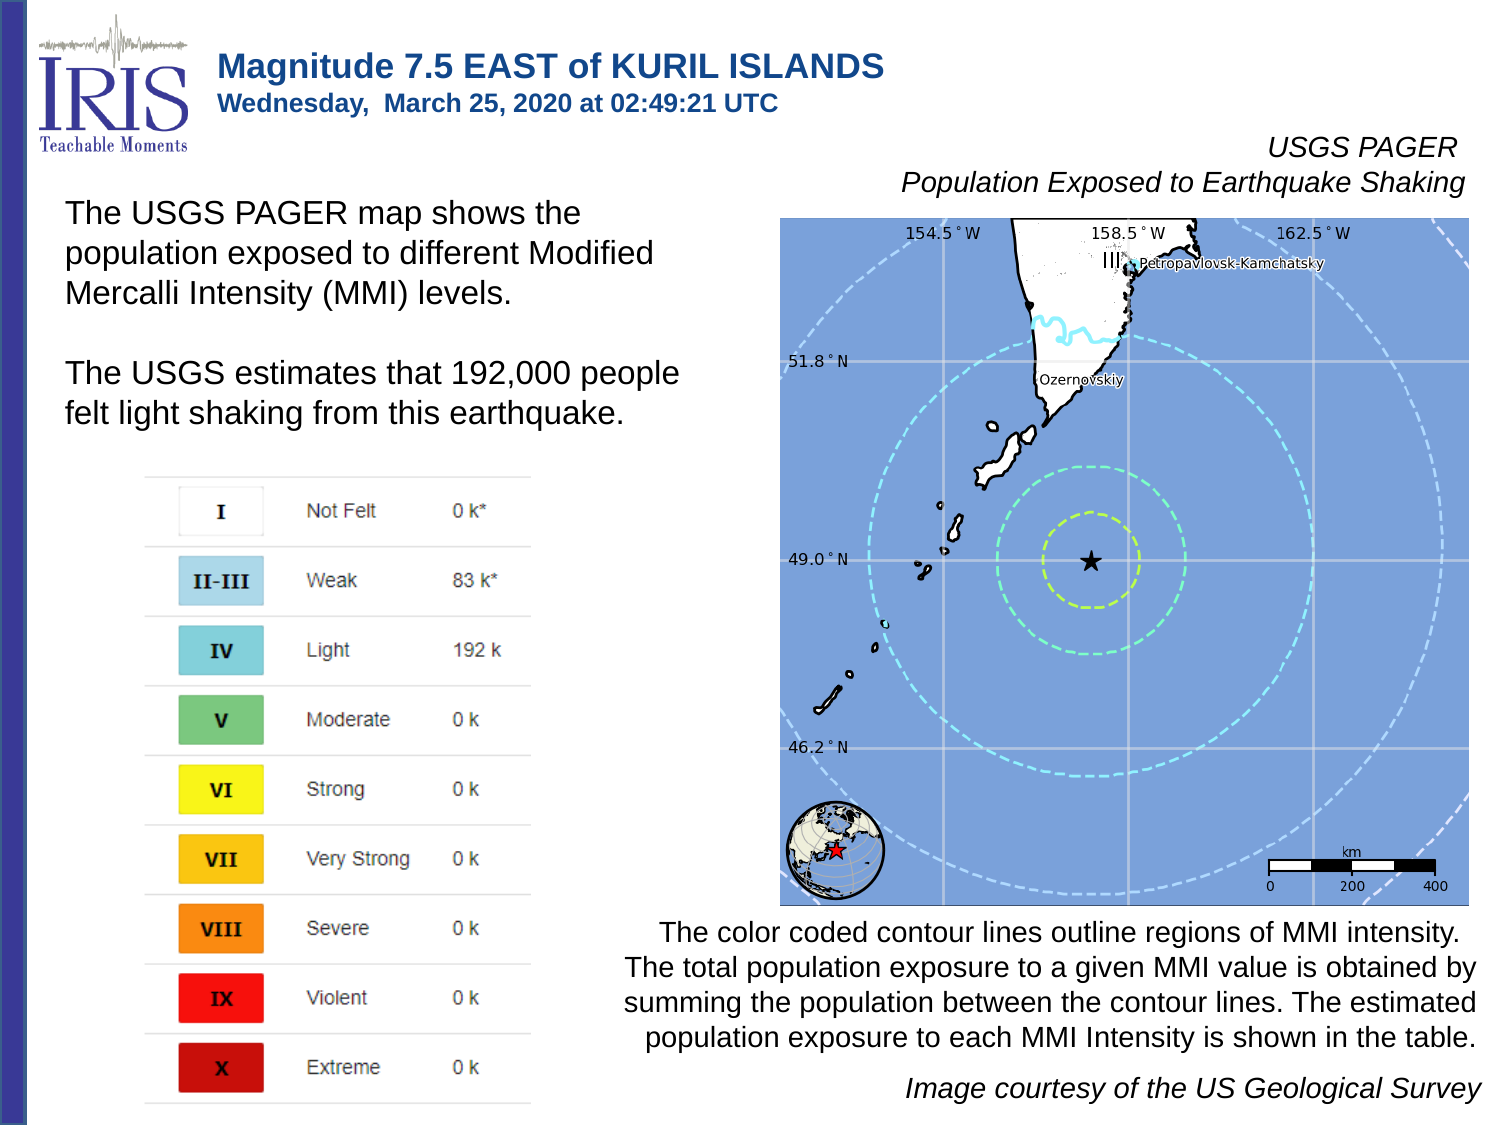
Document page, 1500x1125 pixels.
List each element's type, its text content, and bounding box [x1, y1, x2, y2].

text_box Image courtesy of the US Geological Survey [890, 1061, 1500, 1112]
text_box [0, 0, 27, 1125]
text_box Magnitude 7.5 EAST of KURIL ISLANDS Wednesday, March 25, 2020 at 02:49:21 UTC [202, 0, 1499, 125]
text_box The USGS PAGER map shows the population exposed to different Modified Mercalli Intensity (MMI) levels. The USGS estimates that 192,000 people felt light shaking from this earthquake. [49, 184, 713, 439]
text_box The color coded contour lines outline regions of MMI intensity. The total population exposure to a given MMI value is obtained by summing the population between the contour lines. The estimated population exposure to each MMI Intensity is shown in the table. [546, 905, 1493, 1061]
picture [39, 12, 188, 165]
picture [780, 218, 1469, 906]
text_box USGS PAGER Population Exposed to Earthquake Shaking [843, 125, 1482, 206]
picture [131, 461, 531, 1124]
